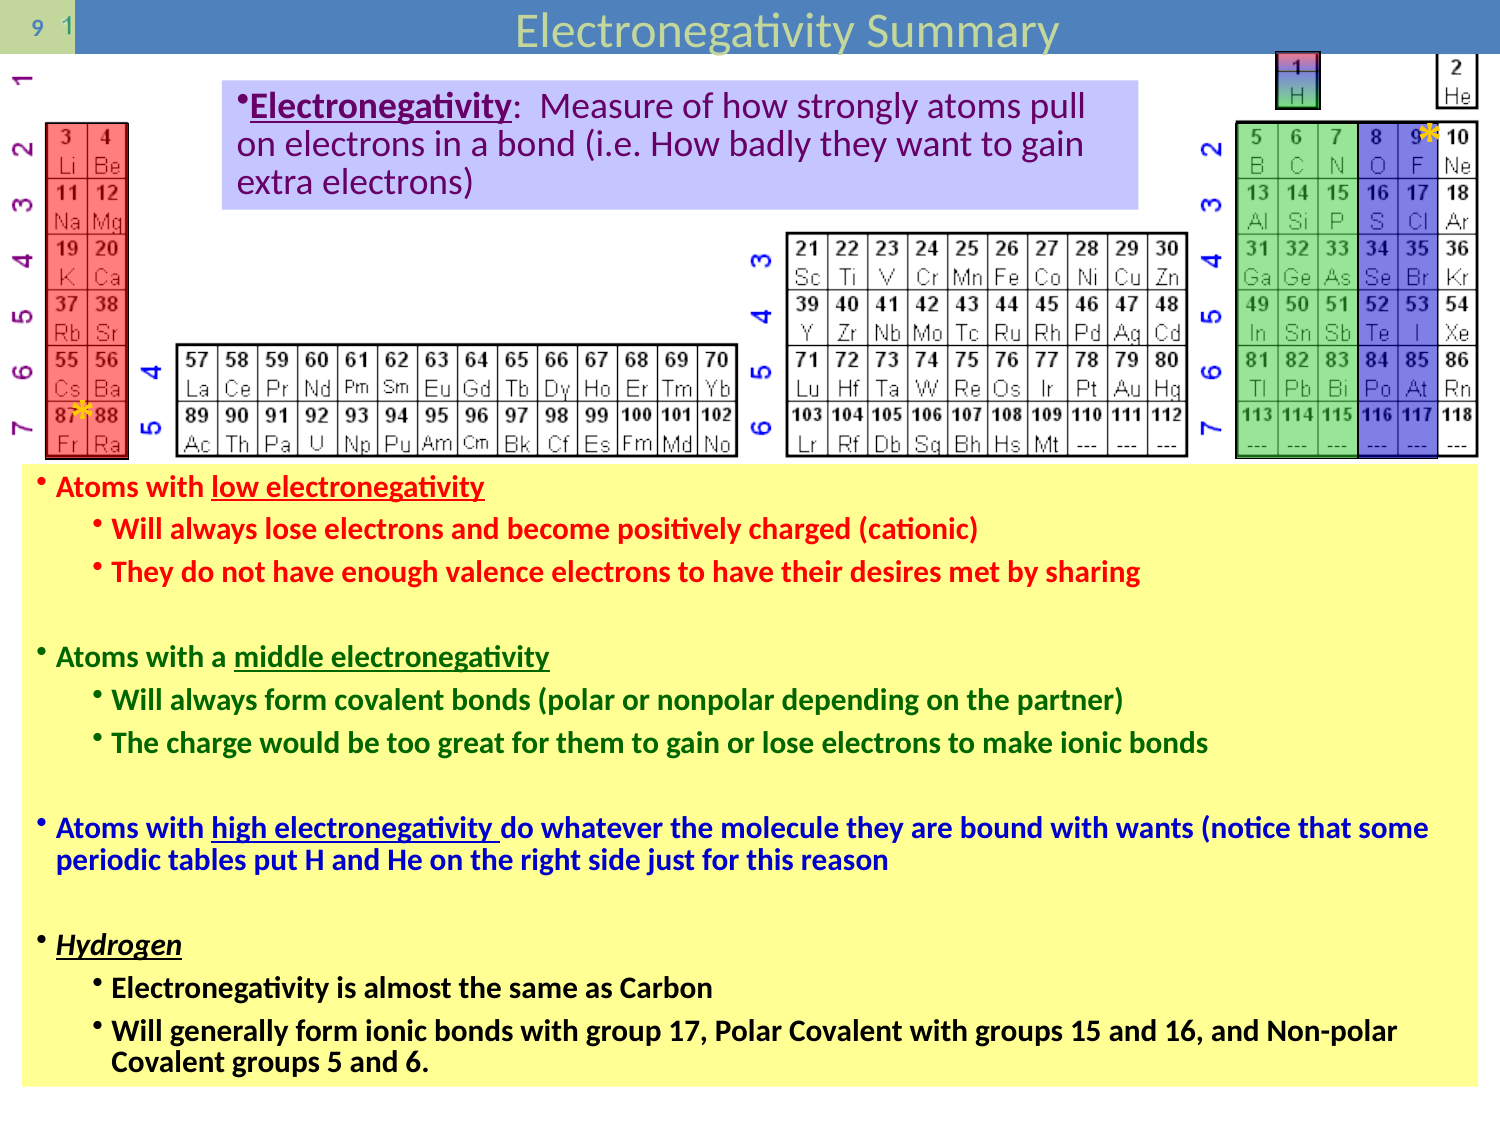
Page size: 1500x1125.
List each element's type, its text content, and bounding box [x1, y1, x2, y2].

picture [0, 0, 1500, 486]
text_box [45, 51, 1463, 460]
text_box Atoms with low electronegativity Will always lose electrons and become positively charged (cationic) They do not have enough valence electrons to have their desires met by sharing Atoms with a middle electronegativity Will always form covalent bonds (polar or nonpolar depending on the partner) The charge would be too great for them to gain or lose electrons to make ionic bonds Atoms with high electronegativity do whatever the molecule they are bound with wants (notice that some periodic tables put H and He on the right side just for this reason Hydrogen Electronegativity is almost the same as Carbon Will generally form ionic bonds with group 17, Polar Covalent with groups 15 and 16, and Non-polar Covalent groups 5 and 6. [21, 494, 1479, 1087]
